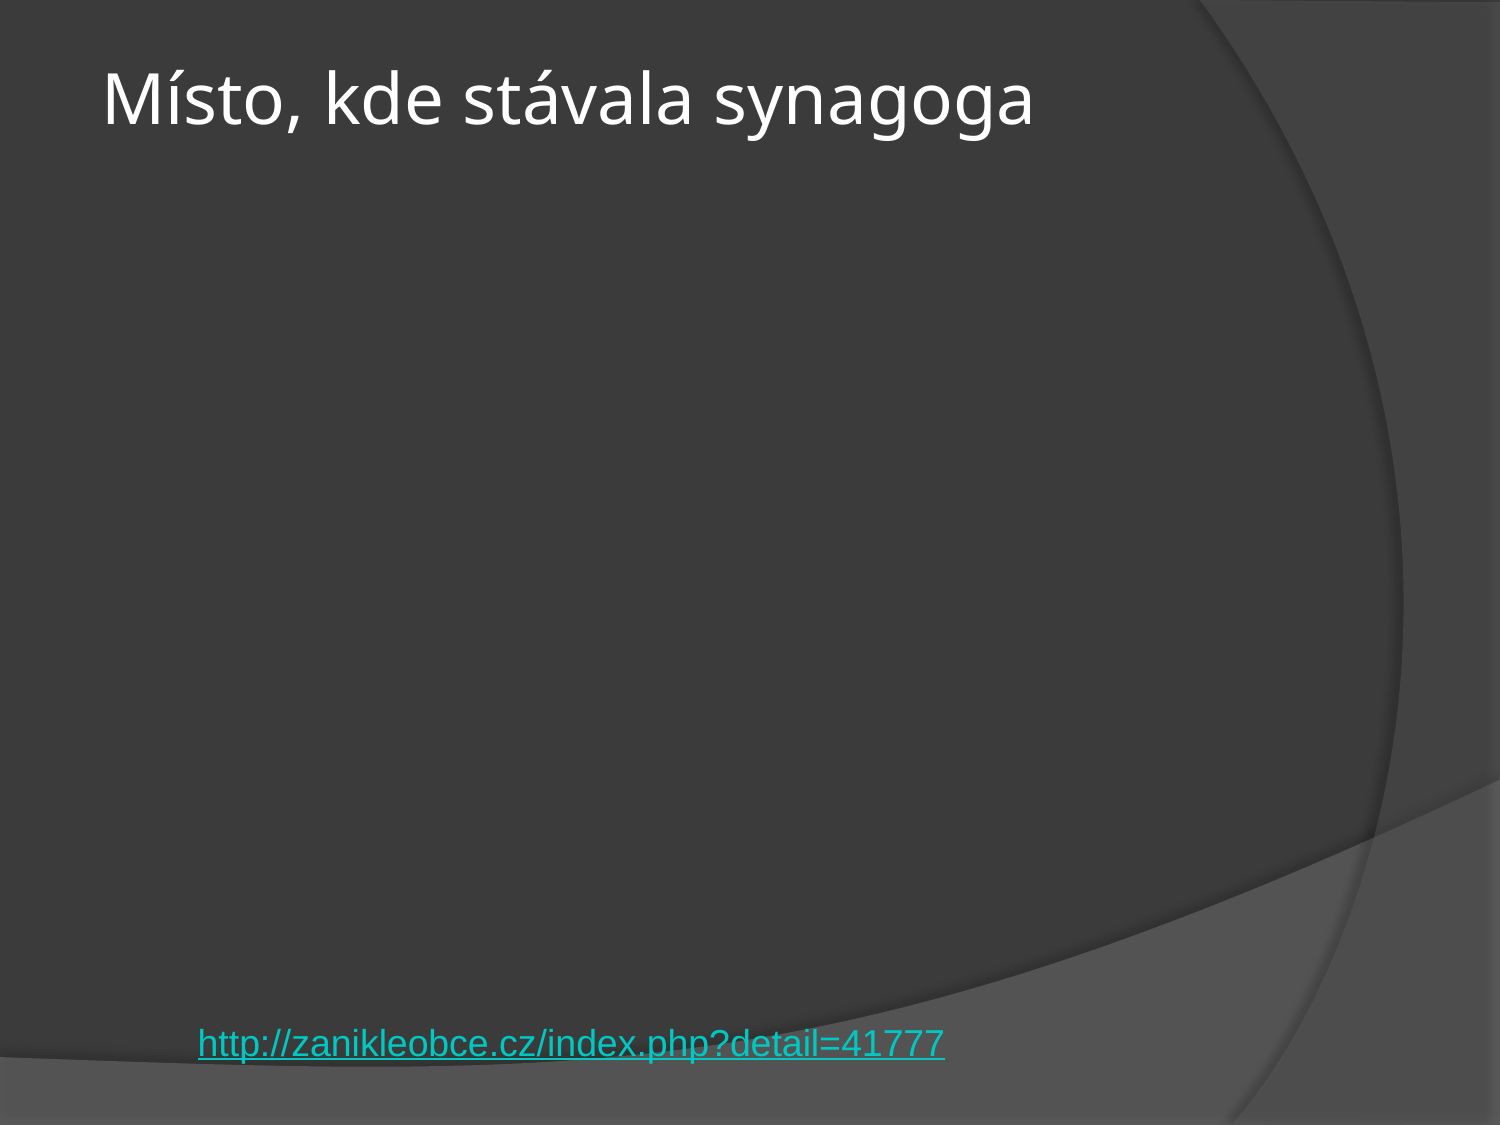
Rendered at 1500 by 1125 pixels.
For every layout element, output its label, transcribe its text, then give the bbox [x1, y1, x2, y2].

title Místo, kde stávala synagoga [75, 45, 1300, 233]
text_box http://zanikleobce.cz/index.php?detail=41777 [183, 1011, 1220, 1117]
